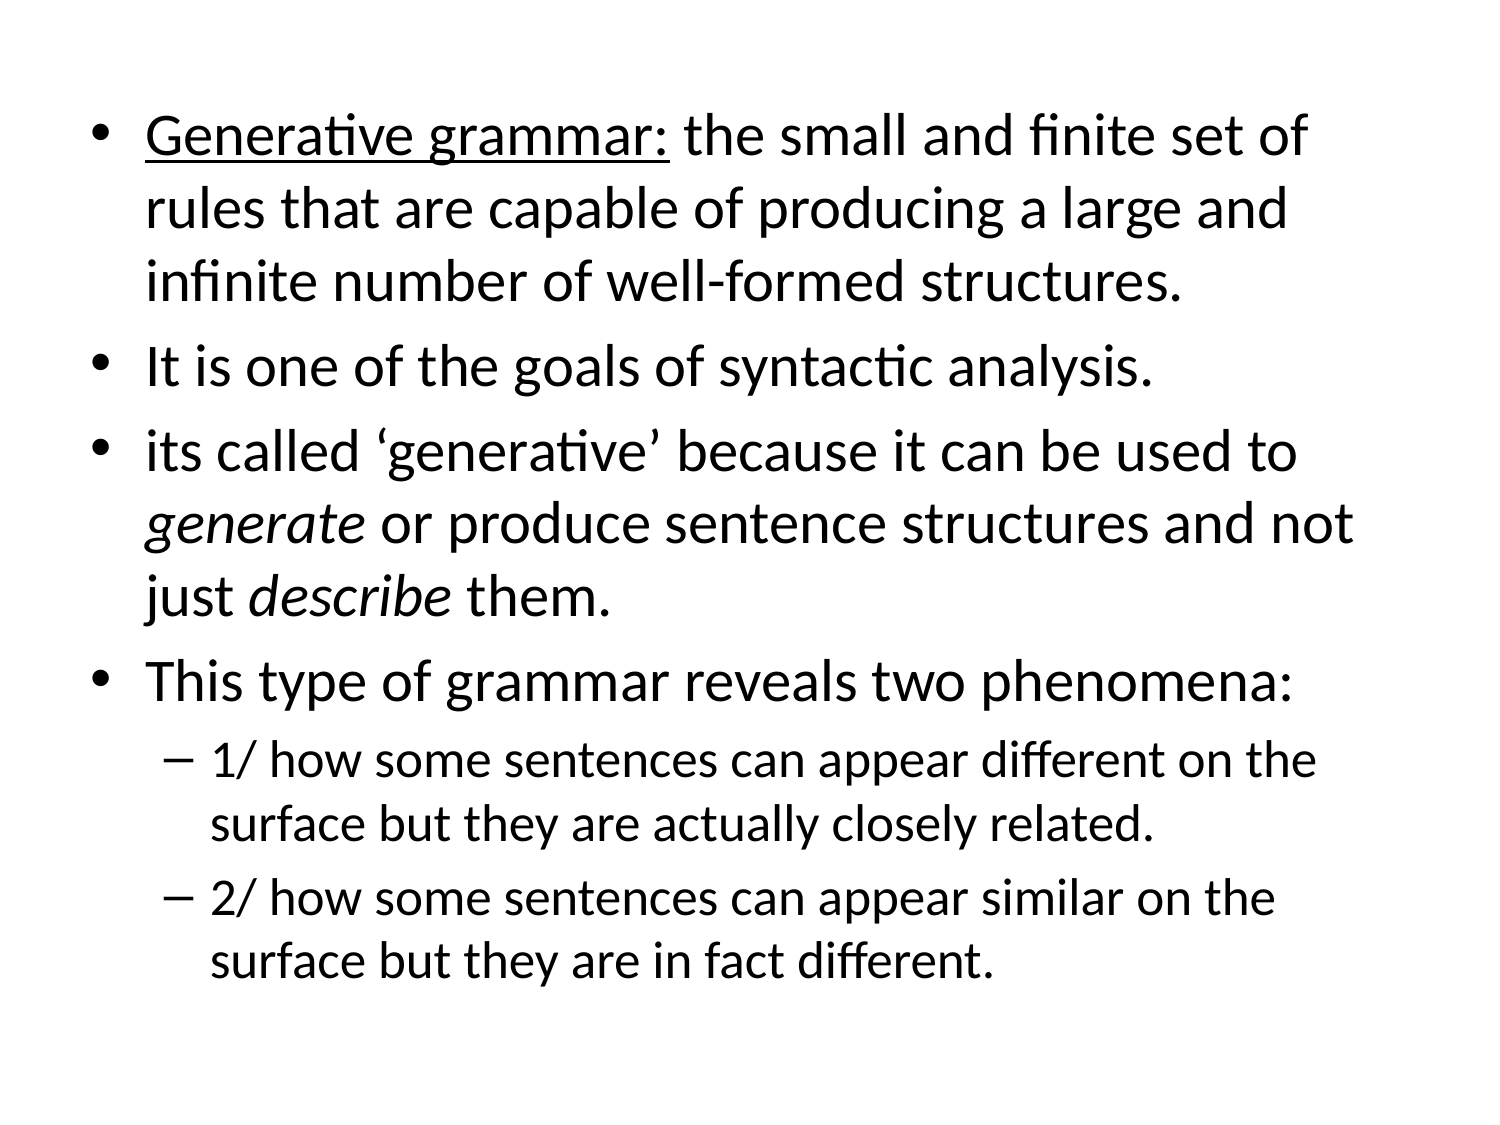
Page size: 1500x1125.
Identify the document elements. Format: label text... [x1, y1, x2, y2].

list Generative grammar: the small and finite set of rules that are capable of producing a large and infinite number of well-formed structures. It is one of the goals of syntactic analysis. its called ‘generative’ because it can be used to generate or produce sentence structures and not just describe them. This type of grammar reveals two phenomena: 1/ how some sentences can appear different on the surface but they are actually closely related. 2/ how some sentences can appear similar on the surface but they are in fact different. [75, 87, 1425, 1005]
